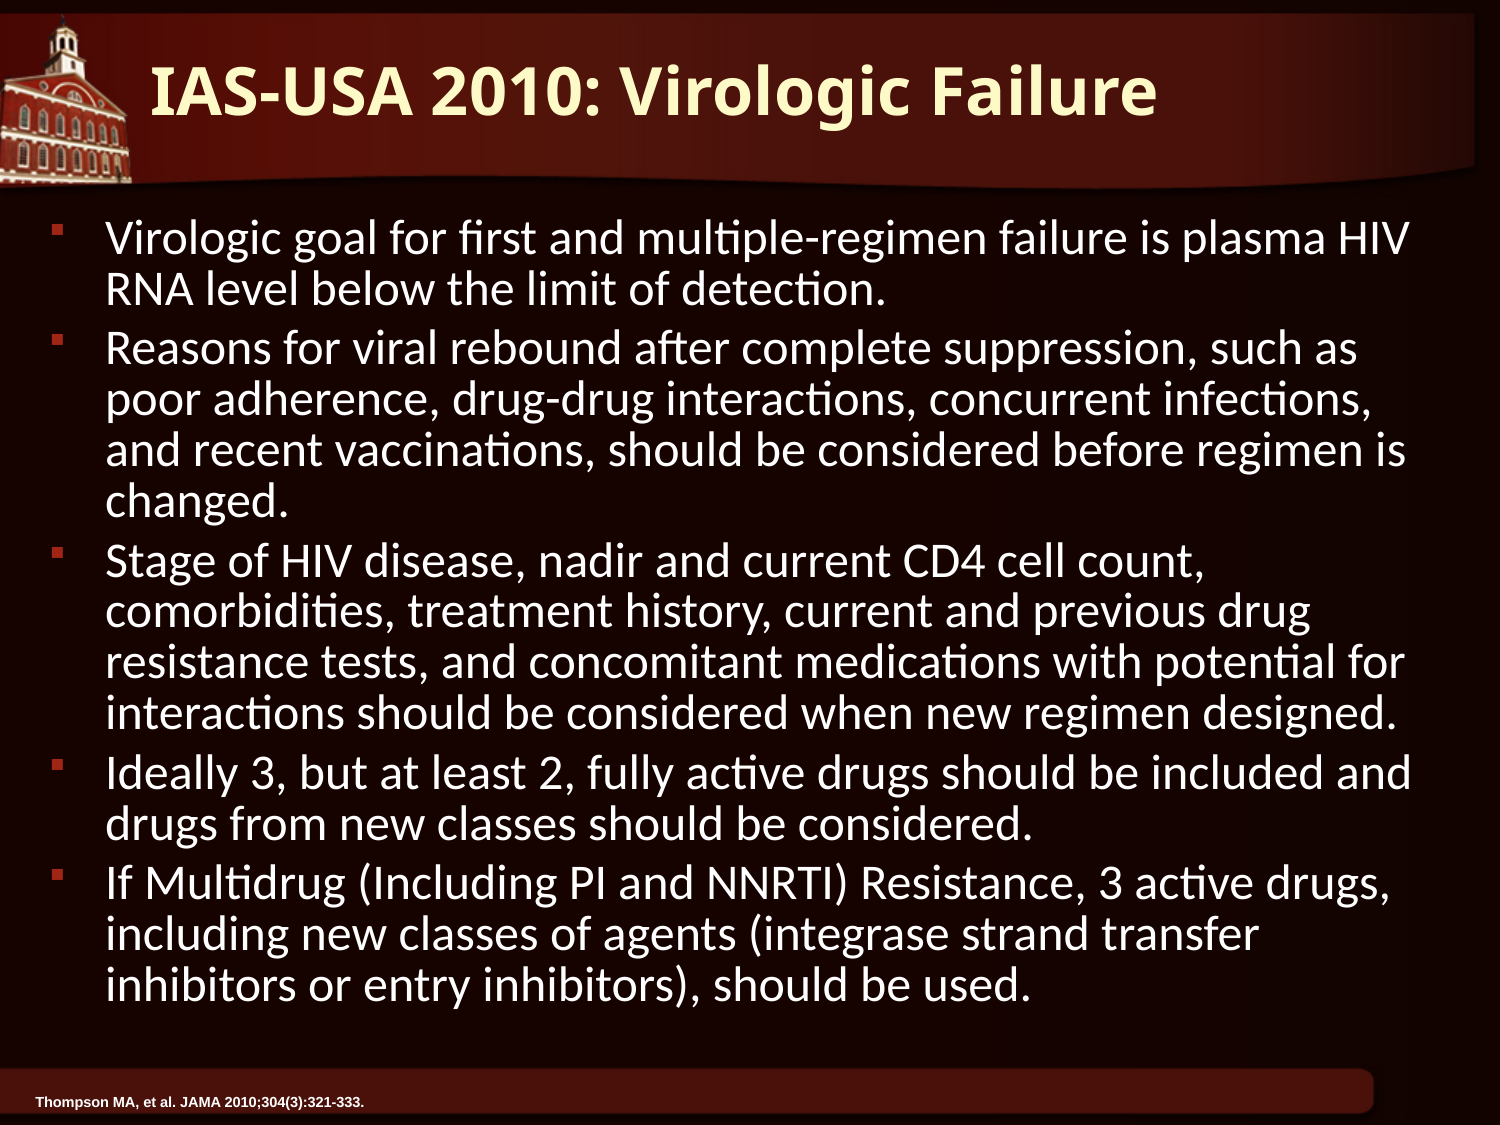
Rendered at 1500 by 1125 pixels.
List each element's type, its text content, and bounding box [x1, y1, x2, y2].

list Virologic goal for first and multiple-regimen failure is plasma HIV RNA level below the limit of detection. Reasons for viral rebound after complete suppression, such as poor adherence, drug-drug interactions, concurrent infections, and recent vaccinations, should be considered before regimen is changed. Stage of HIV disease, nadir and current CD4 cell count, comorbidities, treatment history, current and previous drug resistance tests, and concomitant medications with potential for interactions should be considered when new regimen designed. Ideally 3, but at least 2, fully active drugs should be included and drugs from new classes should be considered. If Multidrug (Including PI and NNRTI) Resistance, 3 active drugs, including new classes of agents (integrase strand transfer inhibitors or entry inhibitors), should be used. [33, 206, 1465, 1068]
title IAS-USA 2010: Virologic Failure [135, 21, 1466, 168]
text_box Thompson MA, et al. JAMA 2010;304(3):321-333. [20, 1085, 1392, 1119]
picture [0, 0, 1500, 1125]
